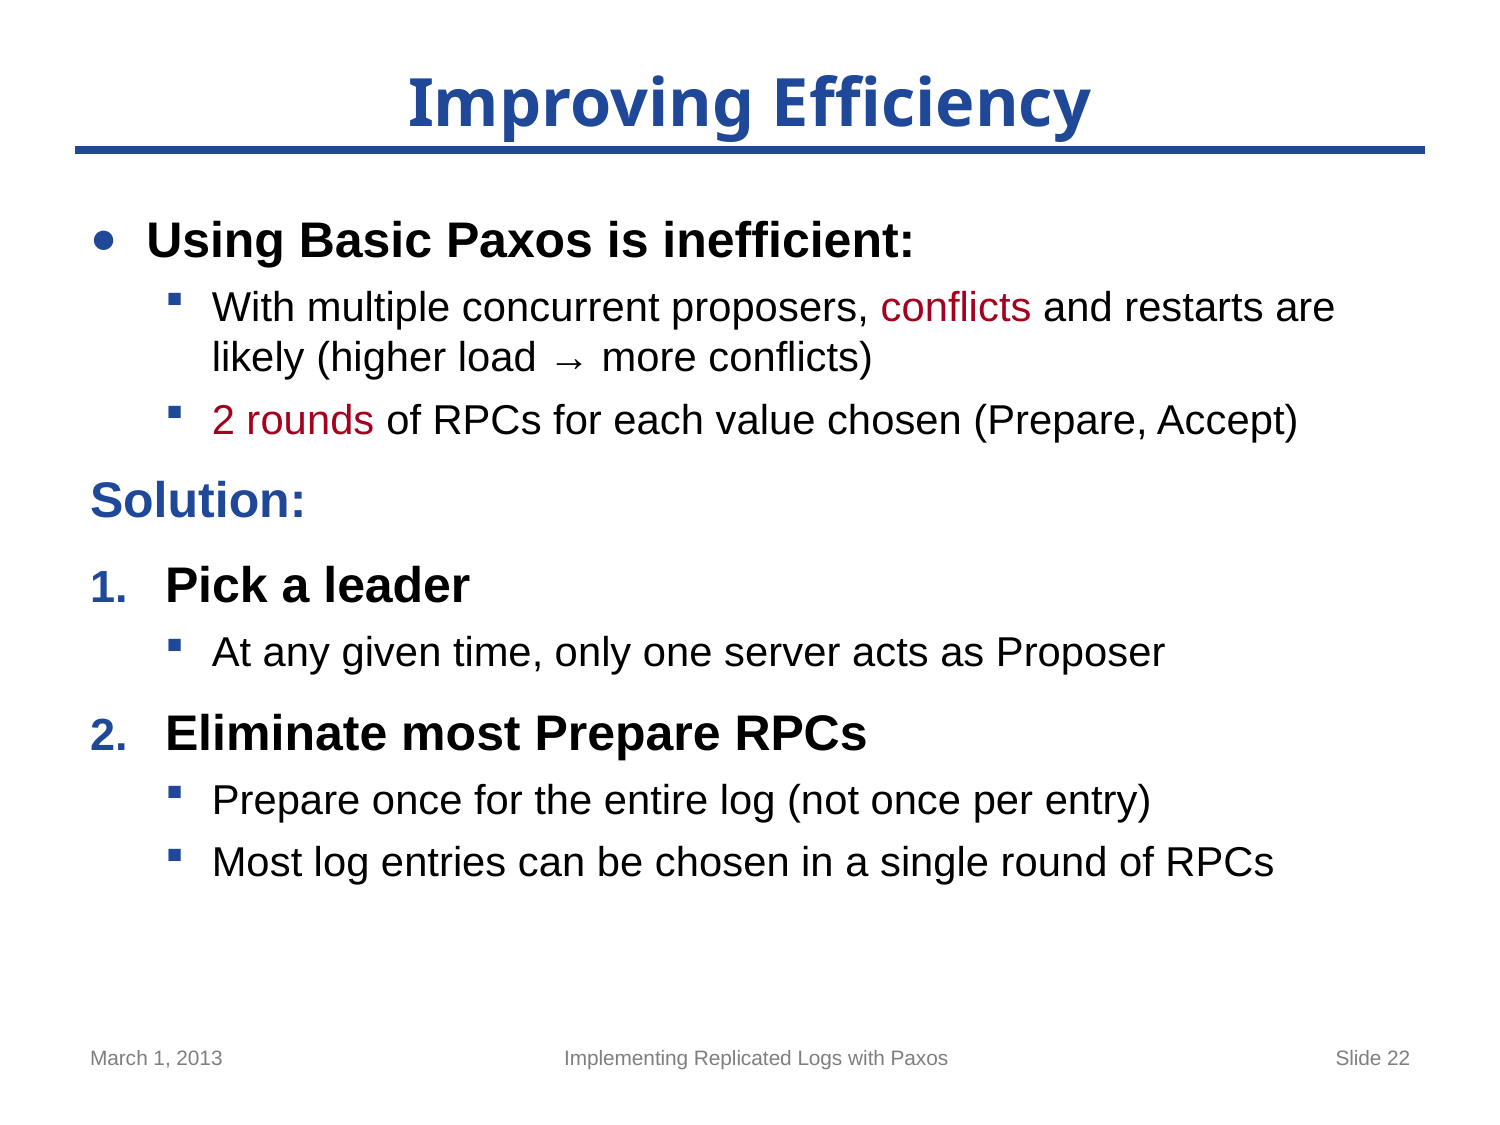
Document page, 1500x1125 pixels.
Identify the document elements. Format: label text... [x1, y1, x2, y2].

list Using Basic Paxos is inefficient: With multiple concurrent proposers, conflicts and restarts are likely (higher load → more conflicts) 2 rounds of RPCs for each value chosen (Prepare, Accept) Solution: Pick a leader At any given time, only one server acts as Proposer Eliminate most Prepare RPCs Prepare once for the entire log (not once per entry) Most log entries can be chosen in a single round of RPCs [75, 200, 1425, 1005]
slide_number Slide 22 [1074, 1037, 1425, 1103]
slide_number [75, 1037, 425, 1103]
footer Implementing Replicated Logs with Paxos [474, 1037, 1038, 1103]
title Improving Efficiency [75, 50, 1425, 150]
